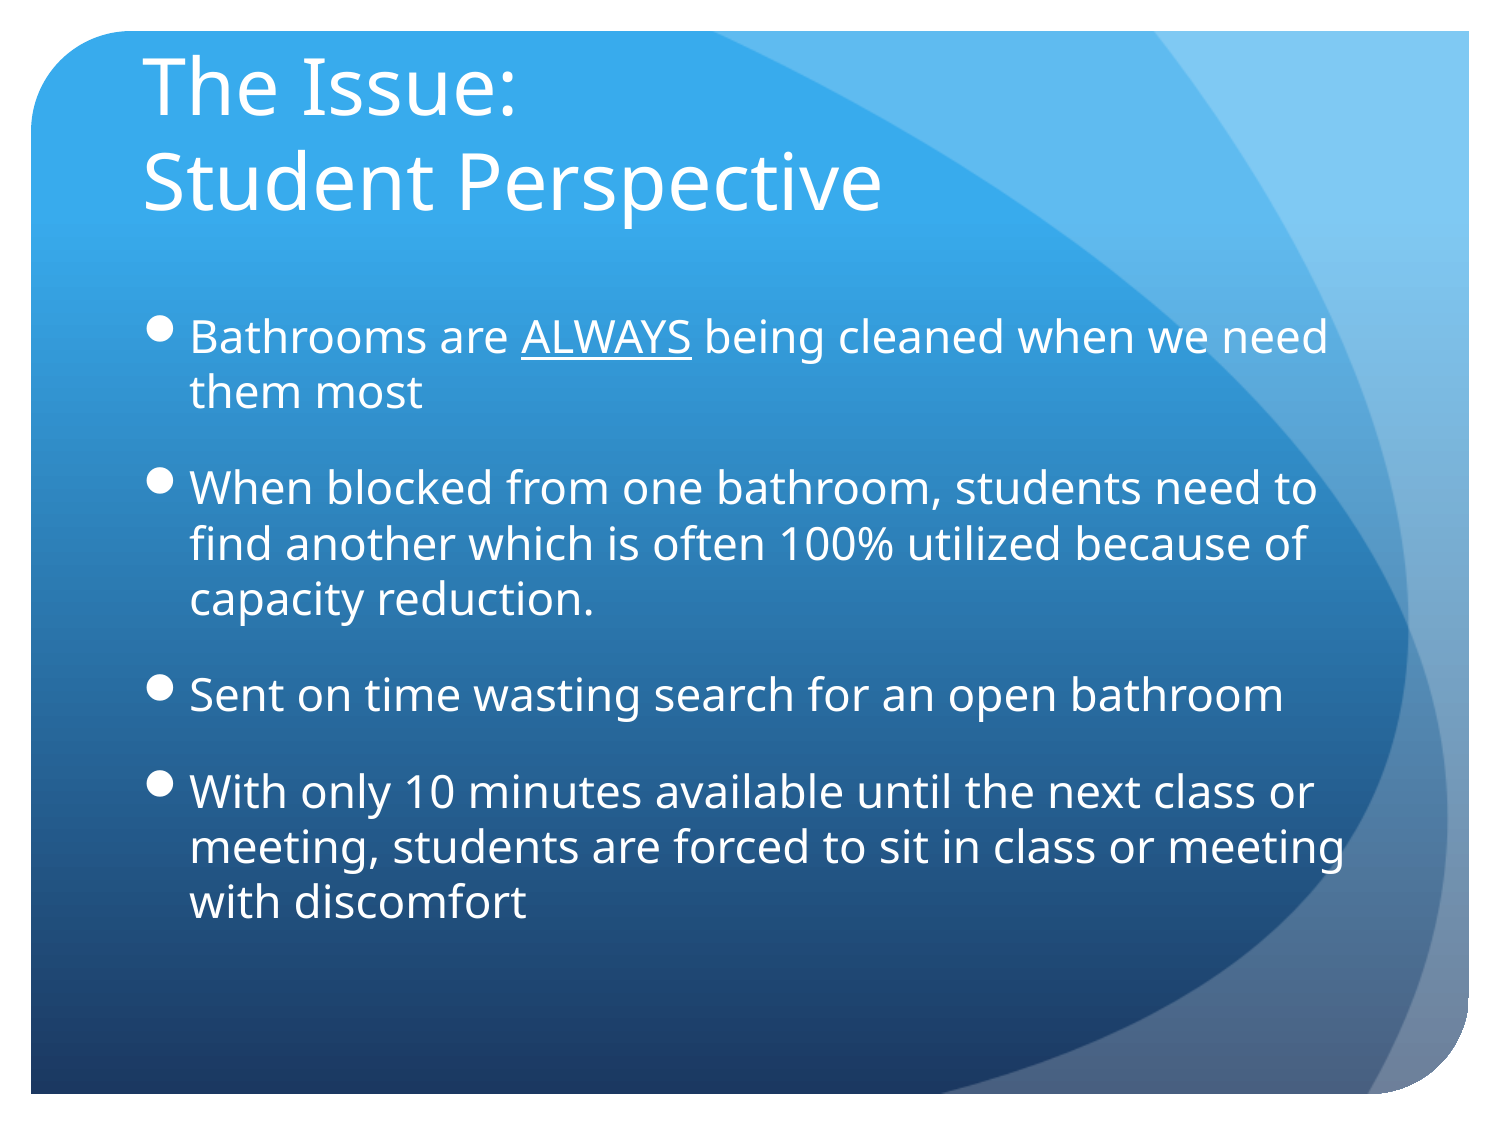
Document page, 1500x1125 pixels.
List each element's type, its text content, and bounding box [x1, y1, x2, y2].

picture [24, 30, 1473, 1094]
title The Issue: Student Perspective [127, 62, 1372, 234]
list Bathrooms are ALWAYS being cleaned when we need them most When blocked from one bathroom, students need to find another which is often 100% utilized because of capacity reduction. Sent on time wasting search for an open bathroom With only 10 minutes available until the next class or meeting, students are forced to sit in class or meeting with discomfort [127, 299, 1372, 991]
